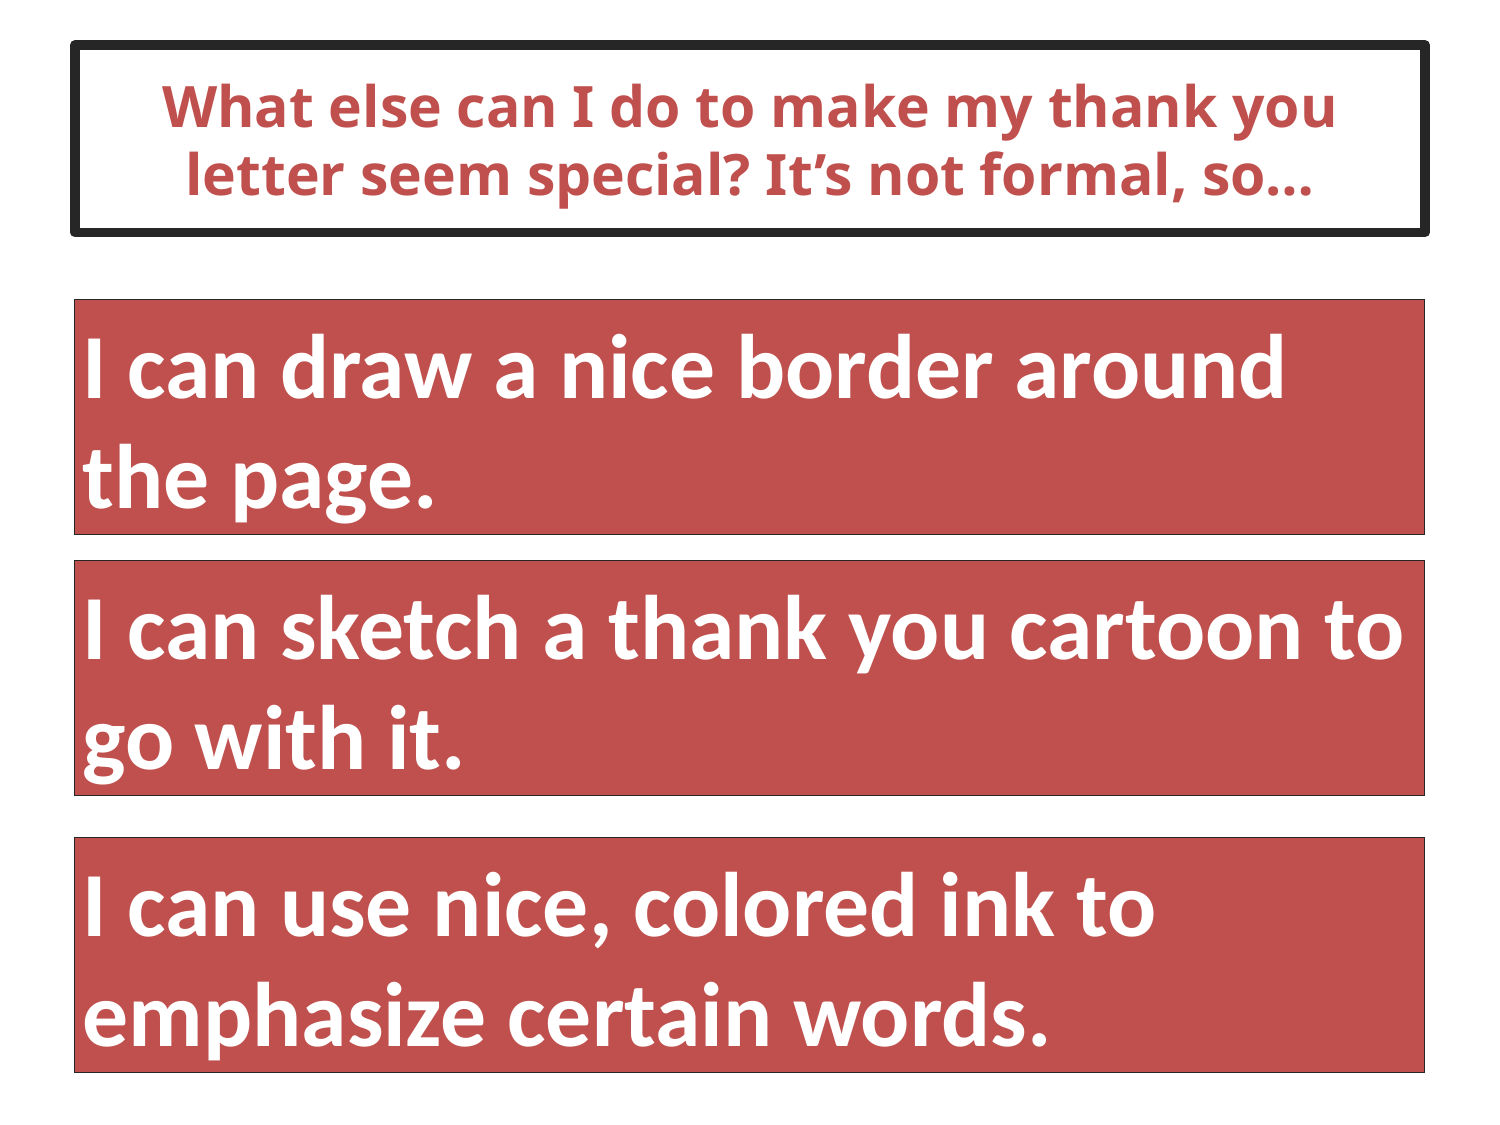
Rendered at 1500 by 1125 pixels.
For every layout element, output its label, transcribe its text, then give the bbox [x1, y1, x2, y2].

text_box I can draw a nice border around the page. [74, 299, 1425, 535]
title What else can I do to make my thank you letter seem special? It’s not formal, so… [74, 44, 1426, 234]
text_box I can use nice, colored ink to emphasize certain words. [74, 837, 1425, 1073]
text_box I can sketch a thank you cartoon to go with it. [74, 560, 1425, 796]
